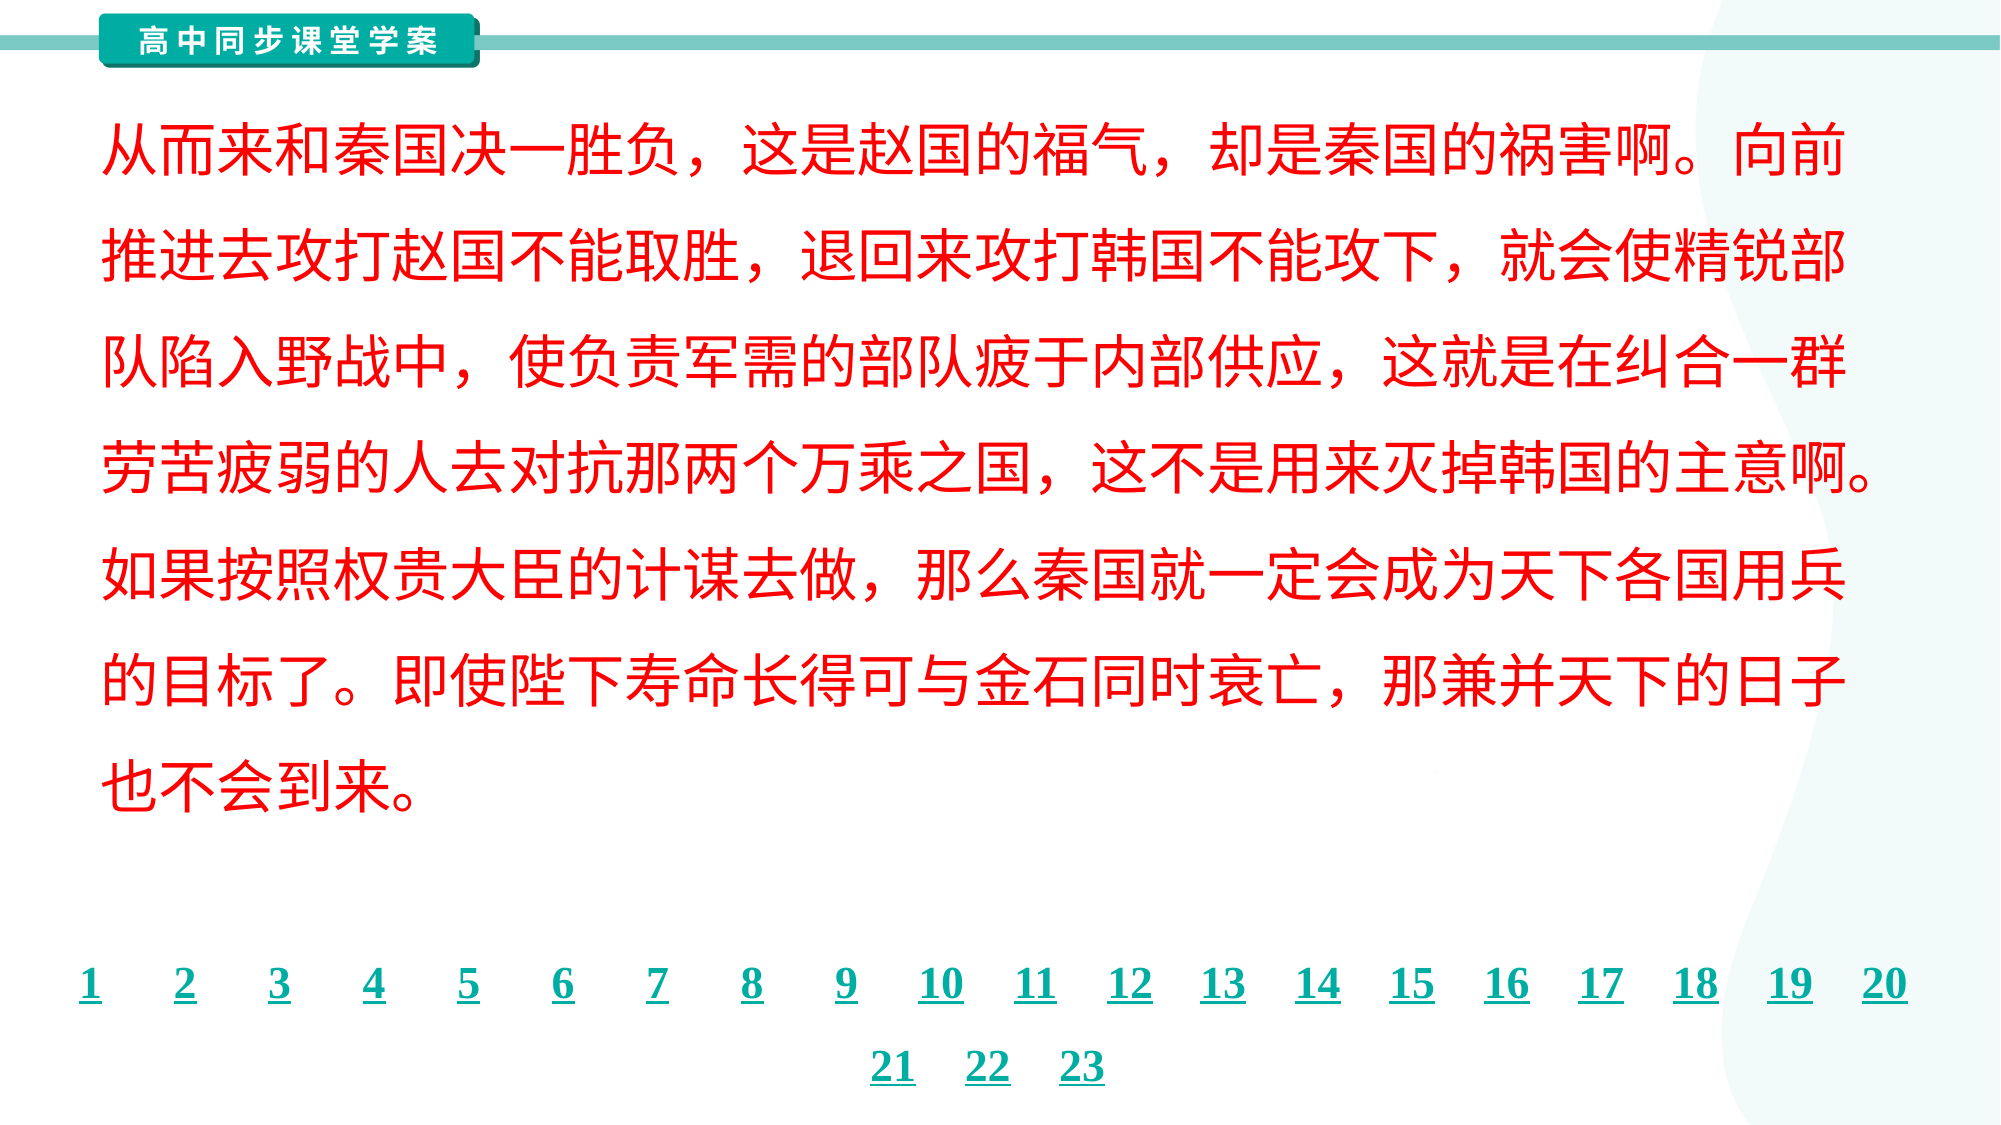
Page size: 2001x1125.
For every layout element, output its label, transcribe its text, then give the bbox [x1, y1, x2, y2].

text_box 从而来和秦国决一胜负，这是赵国的福气，却是秦国的祸害啊。向前 推进去攻打赵国不能取胜，退回来攻打韩国不能攻下，就会使精锐部 队陷入野战中，使负责军需的部队疲于内部供应，这就是在纠合一群 劳苦疲弱的人去对抗那两个万乘之国，这不是用来灭掉韩国的主意啊。 如果按照权贵大臣的计谋去做，那么秦国就一定会成为天下各国用兵 的目标了。即使陛下寿命长得可与金石同时衰亡，那兼并天下的日子 也不会到来。 [100, 76, 1899, 821]
picture [0, 0, 2000, 1125]
